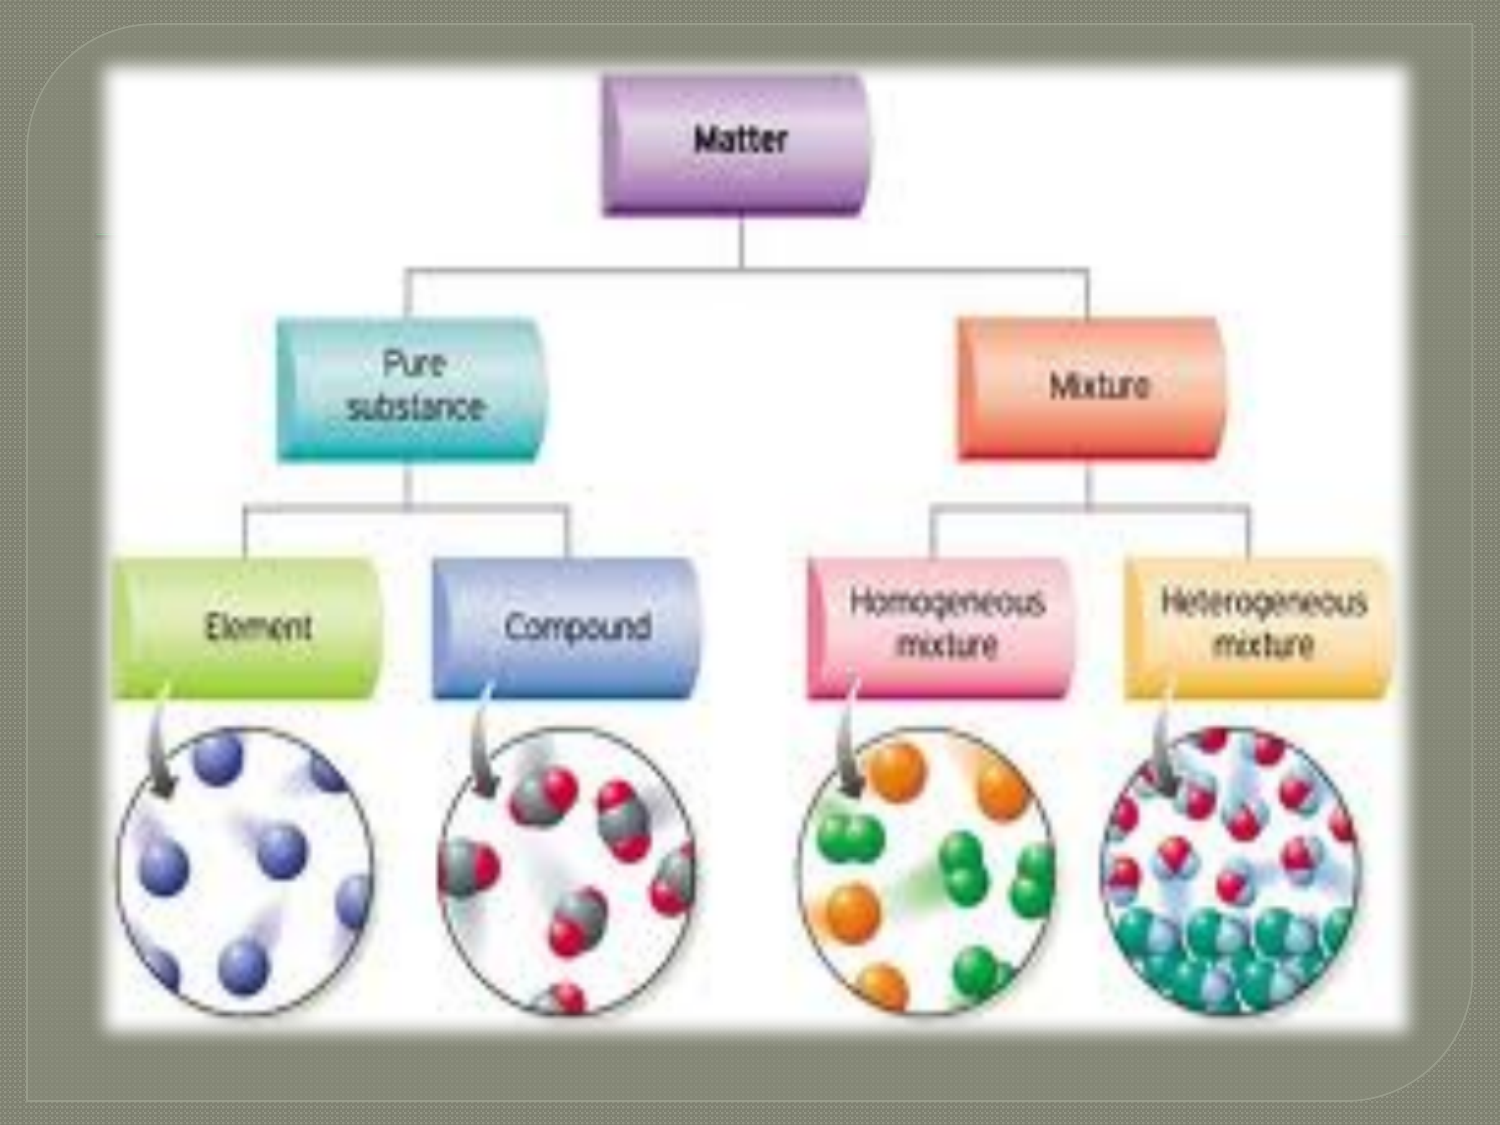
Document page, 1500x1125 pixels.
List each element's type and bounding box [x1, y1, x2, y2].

list [87, 49, 1426, 1051]
